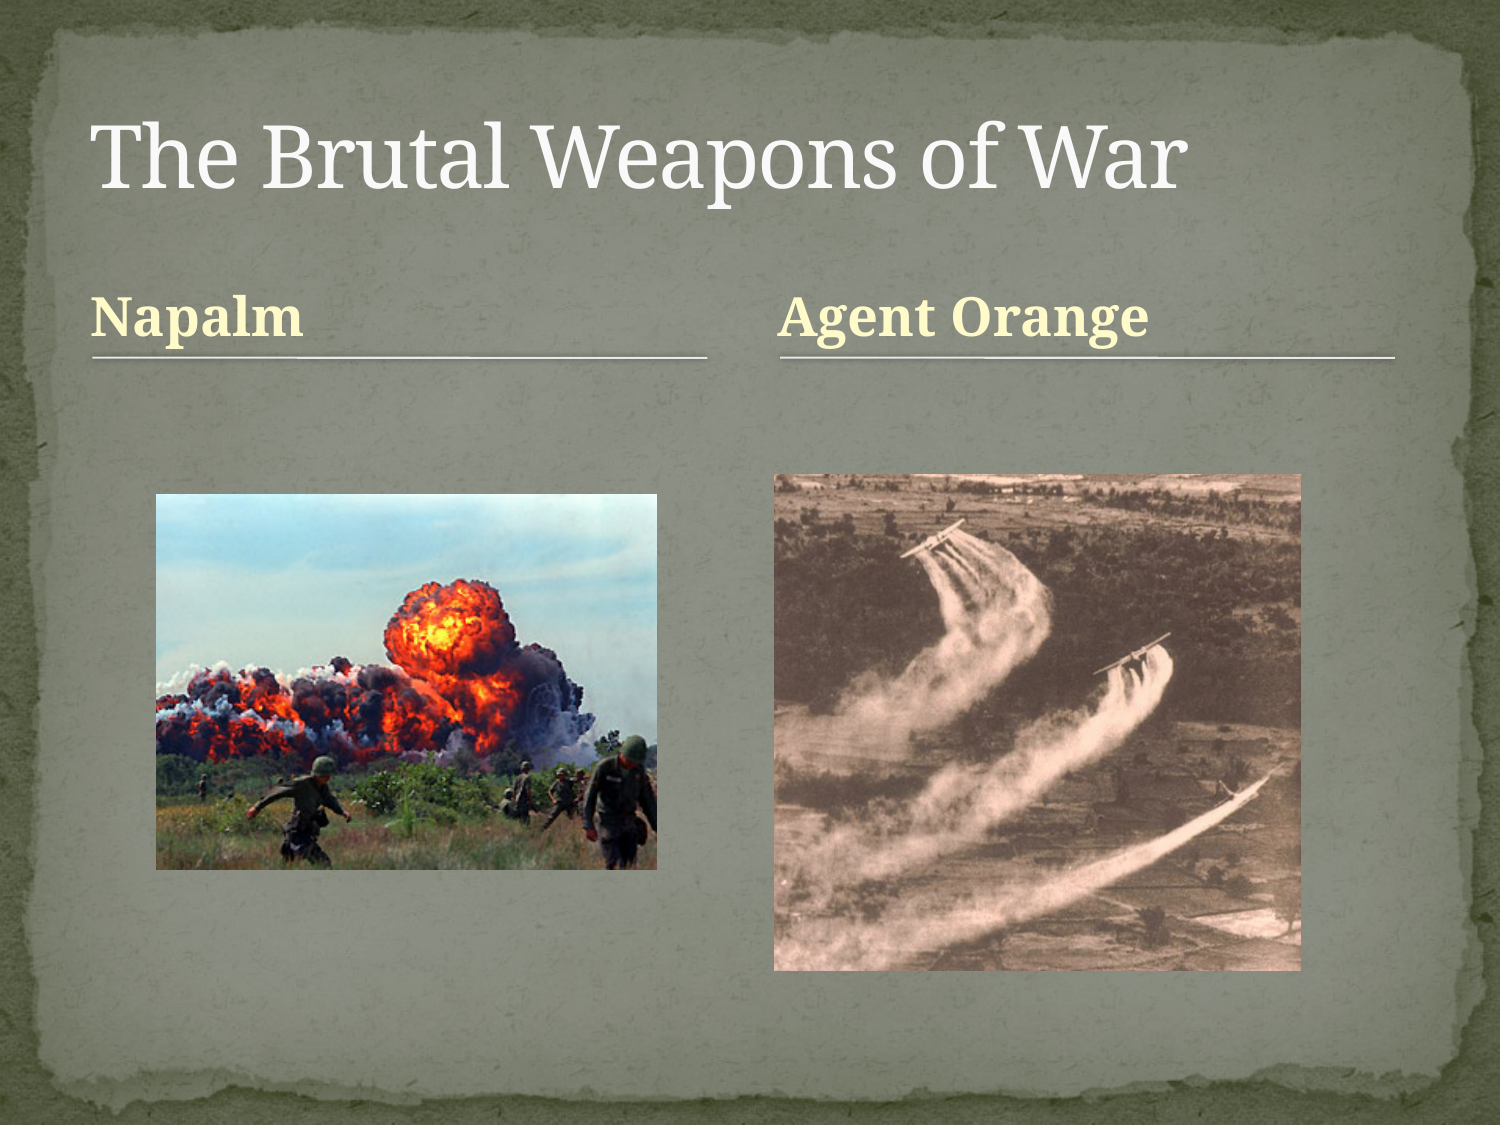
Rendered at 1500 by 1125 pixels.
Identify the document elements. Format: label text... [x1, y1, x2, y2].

title The Brutal Weapons of War [74, 25, 1425, 213]
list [159, 497, 655, 868]
list Agent Orange [760, 228, 1427, 357]
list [776, 476, 1300, 970]
list Napalm [73, 228, 740, 357]
